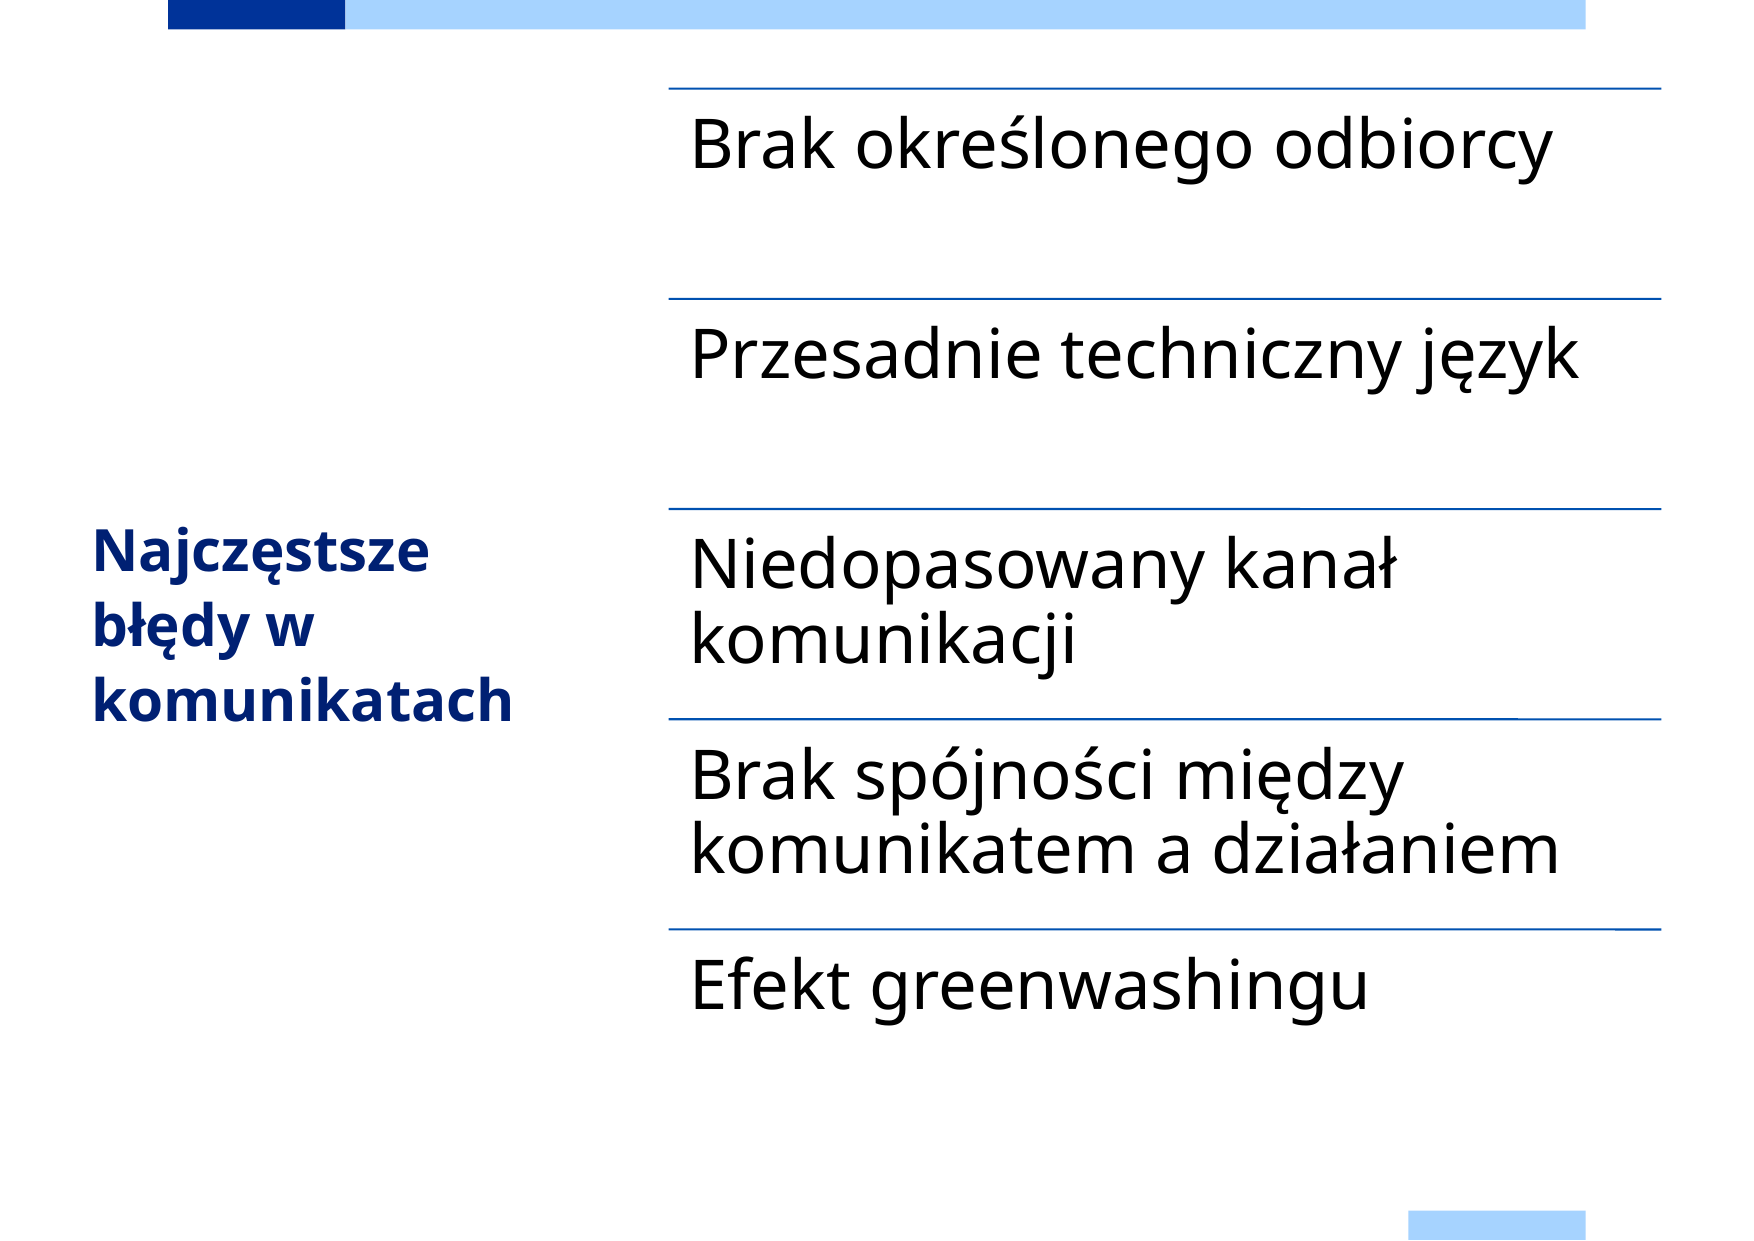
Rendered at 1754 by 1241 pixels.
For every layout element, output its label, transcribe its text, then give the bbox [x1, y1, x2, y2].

title Najczęstsze błędy w komunikatach [91, 218, 584, 1023]
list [668, 88, 1662, 1140]
